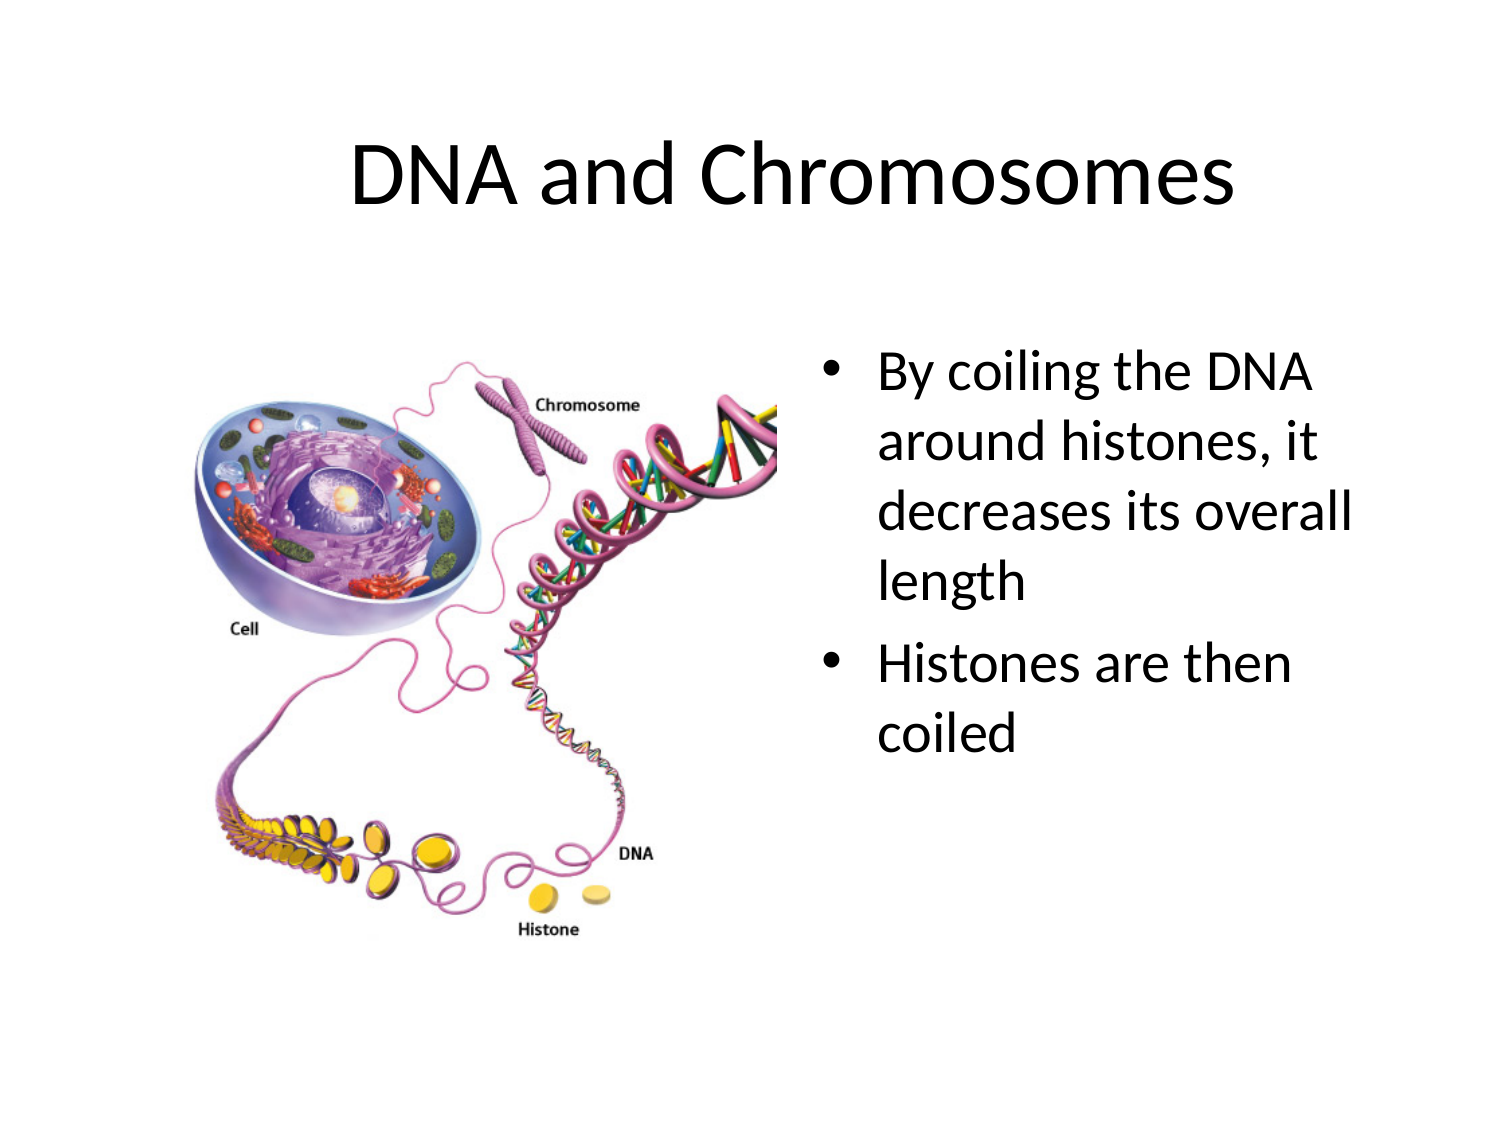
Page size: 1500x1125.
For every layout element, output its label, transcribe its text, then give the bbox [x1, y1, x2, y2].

list By coiling the DNA around histones, it decreases its overall length Histones are then coiled [806, 324, 1413, 1001]
title DNA and Chromosomes [174, 49, 1413, 286]
picture [174, 349, 778, 954]
